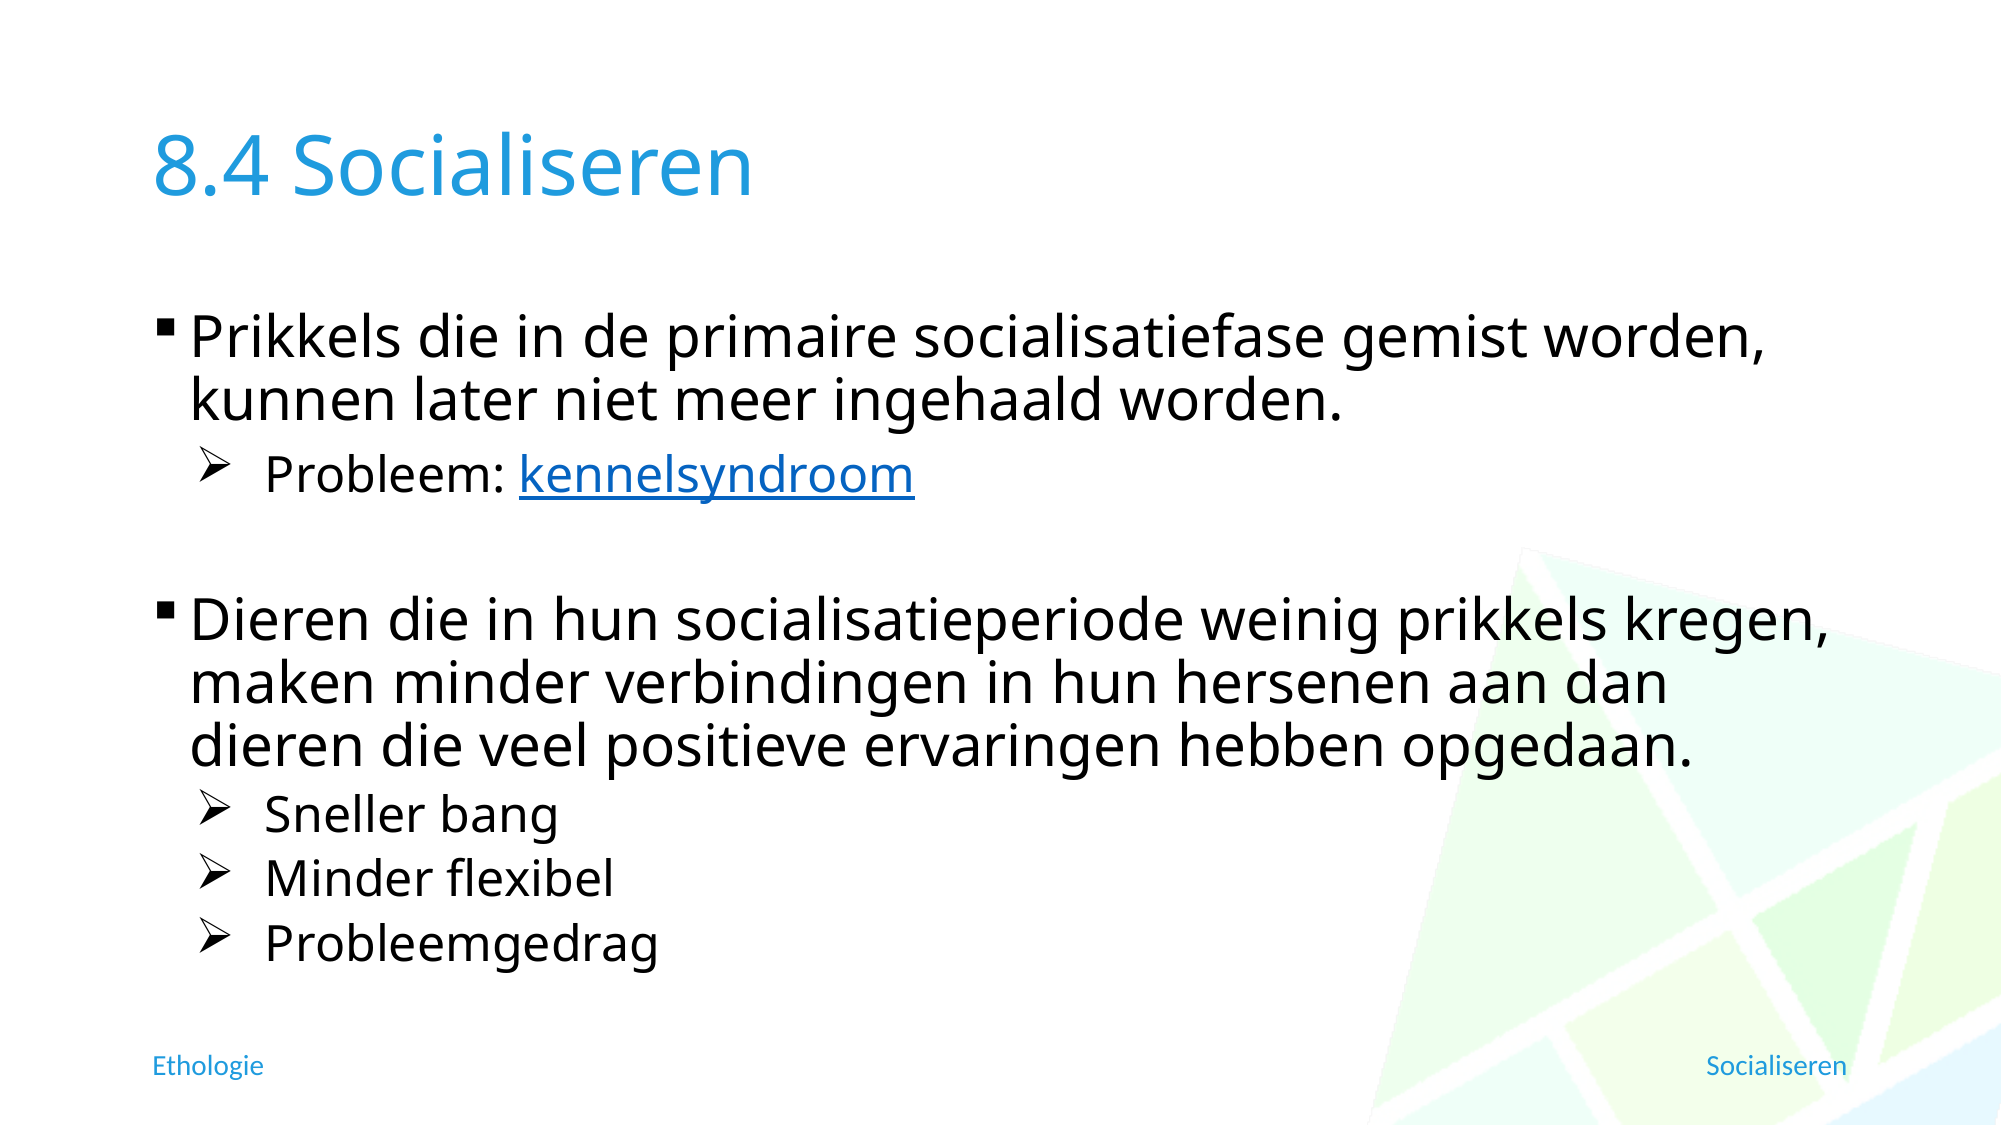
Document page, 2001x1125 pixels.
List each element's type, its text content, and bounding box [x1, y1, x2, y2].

list Prikkels die in de primaire socialisatiefase gemist worden, kunnen later niet meer ingehaald worden. Probleem: kennelsyndroom Dieren die in hun socialisatieperiode weinig prikkels kregen, maken minder verbindingen in hun hersenen aan dan dieren die veel positieve ervaringen hebben opgedaan. Sneller bang Minder flexibel Probleemgedrag [137, 299, 1863, 1014]
list Ethologie [137, 1042, 588, 1103]
list Socialiseren [1412, 1042, 1863, 1103]
title 8.4 Socialiseren [137, 59, 1863, 278]
